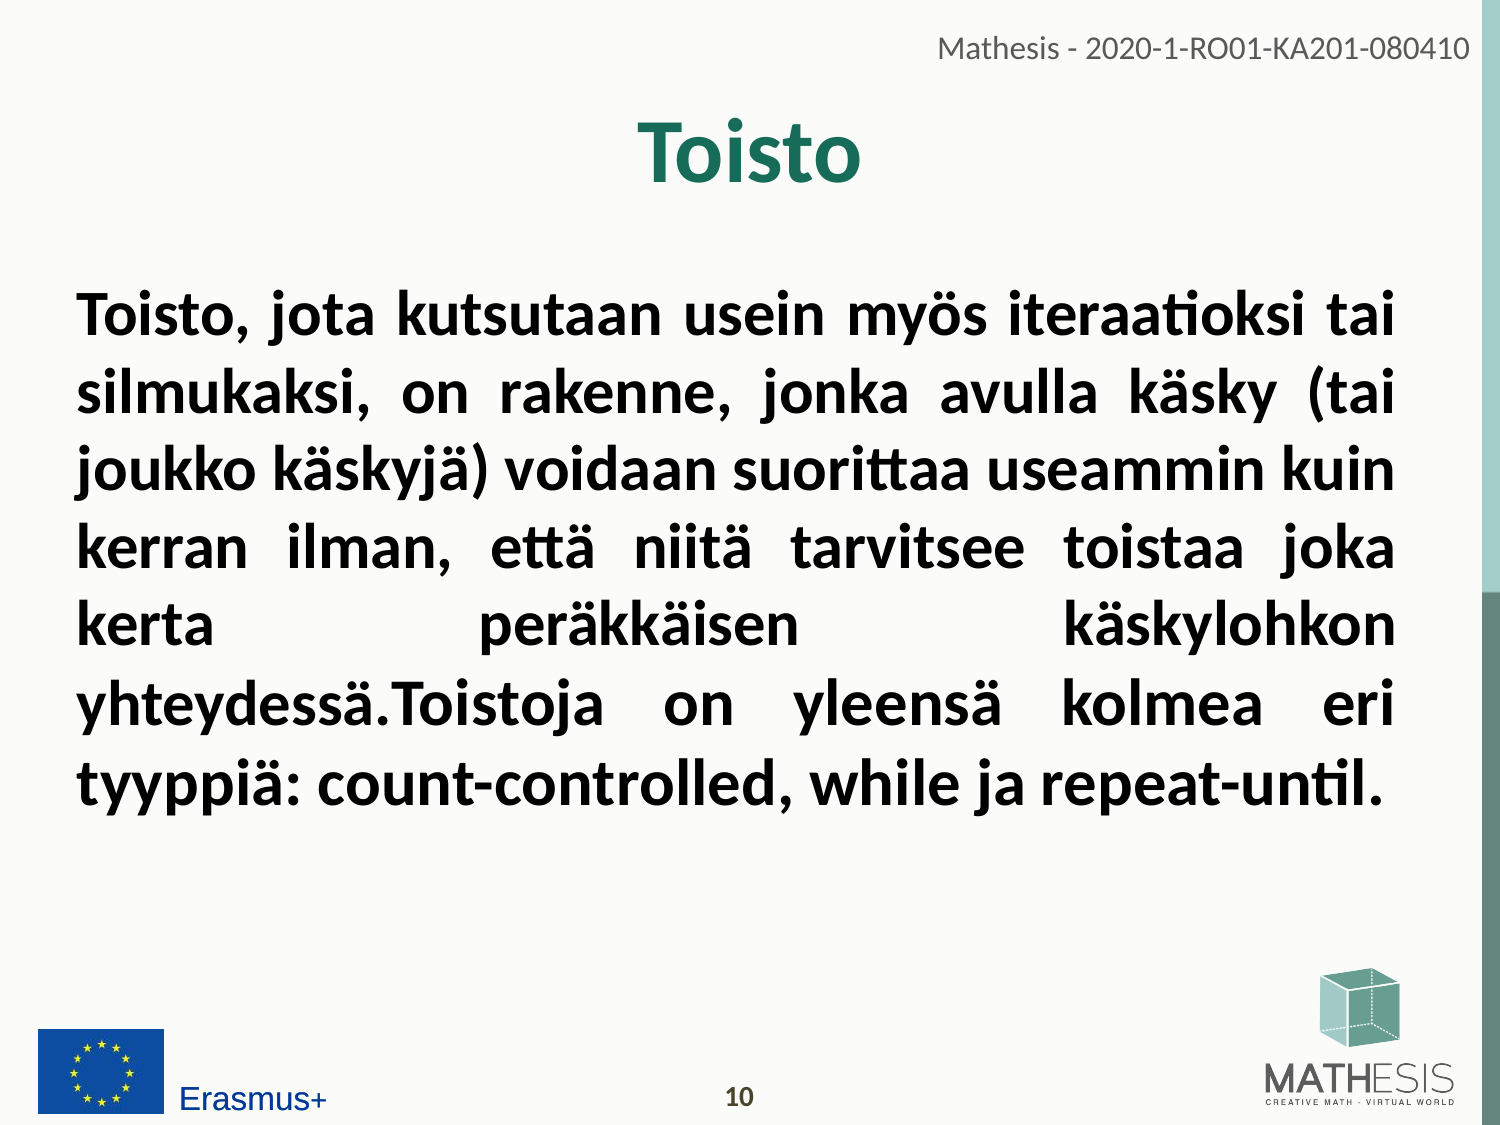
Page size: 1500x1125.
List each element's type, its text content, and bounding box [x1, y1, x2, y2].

list Toisto, jota kutsutaan usein myös iteraatioksi tai silmukaksi, on rakenne, jonka avulla käsky (tai joukko käskyjä) voidaan suorittaa useammin kuin kerran ilman, että niitä tarvitsee toistaa joka kerta peräkkäisen käskylohkon yhteydessä.Toistoja on yleensä kolmea eri tyyppiä: count-controlled, while ja repeat-until. [61, 263, 1412, 862]
title Toisto [75, 82, 1425, 203]
picture [38, 1029, 164, 1114]
